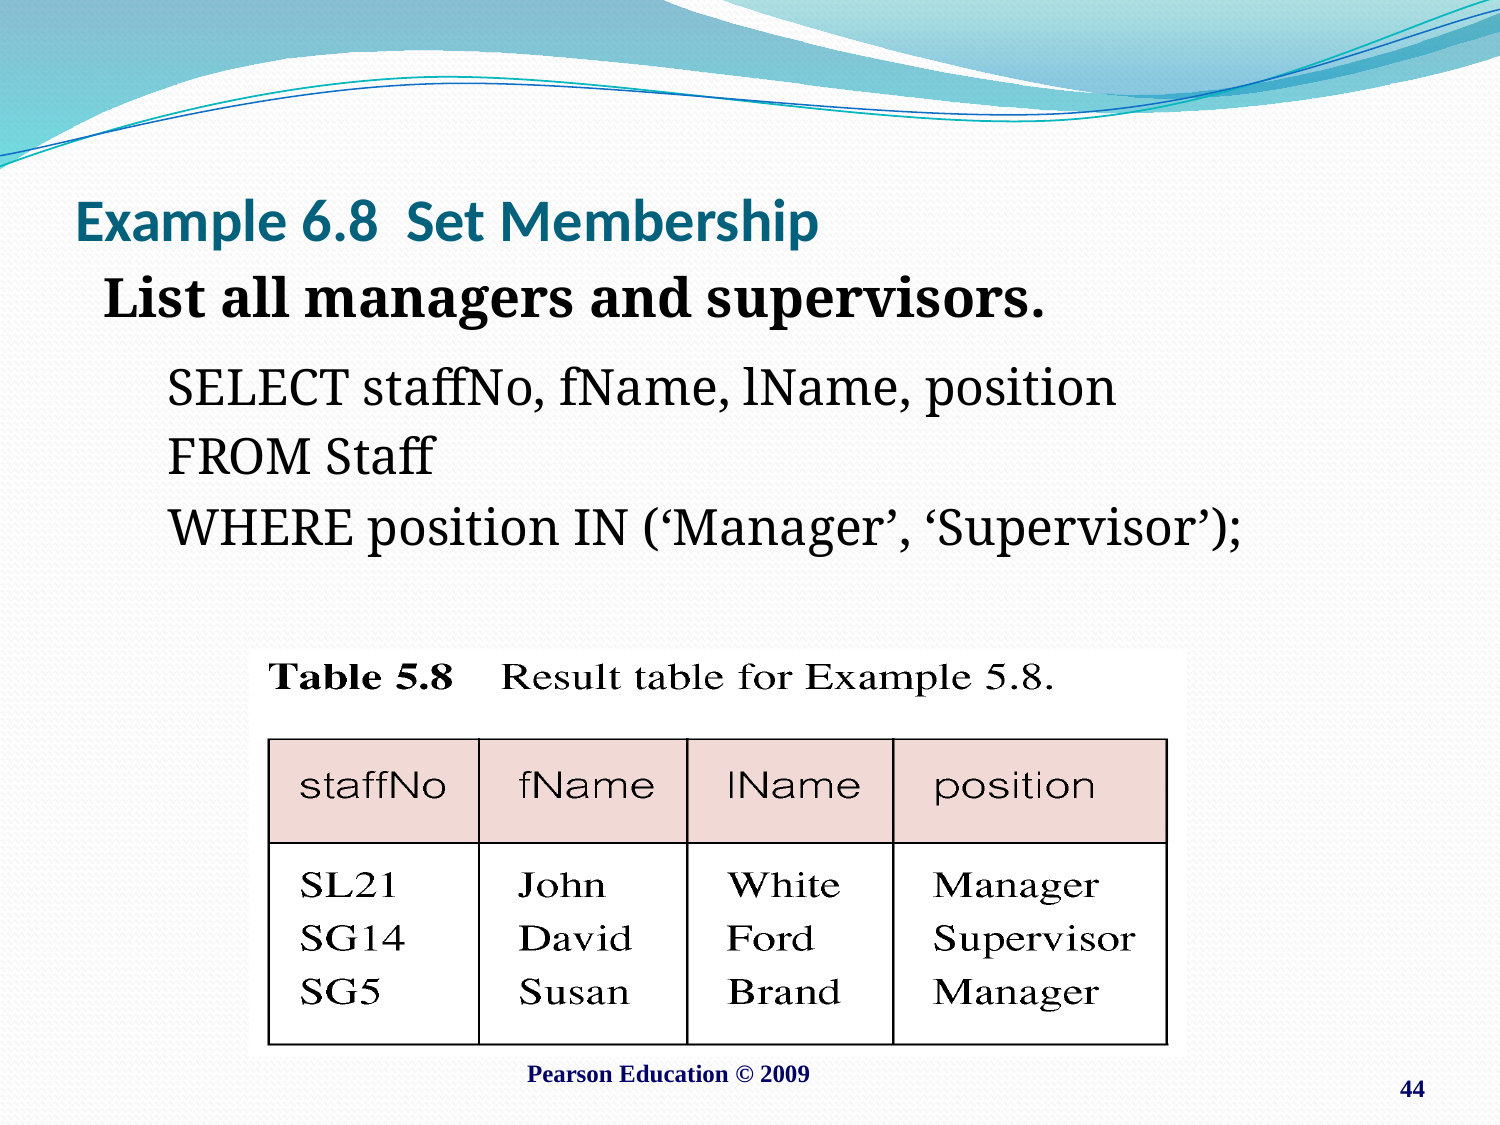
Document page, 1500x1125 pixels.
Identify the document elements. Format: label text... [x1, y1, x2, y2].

text_box Pearson Education © 2009 [512, 1070, 1038, 1095]
list List all managers and supervisors. SELECT staffNo, fName, lName, position FROM Staff WHERE position IN (‘Manager’, ‘Supervisor’); [88, 255, 1426, 931]
picture [249, 649, 1188, 1057]
slide_number 44 [1299, 1042, 1425, 1103]
title Example 6.8 Set Membership [75, 66, 1425, 254]
